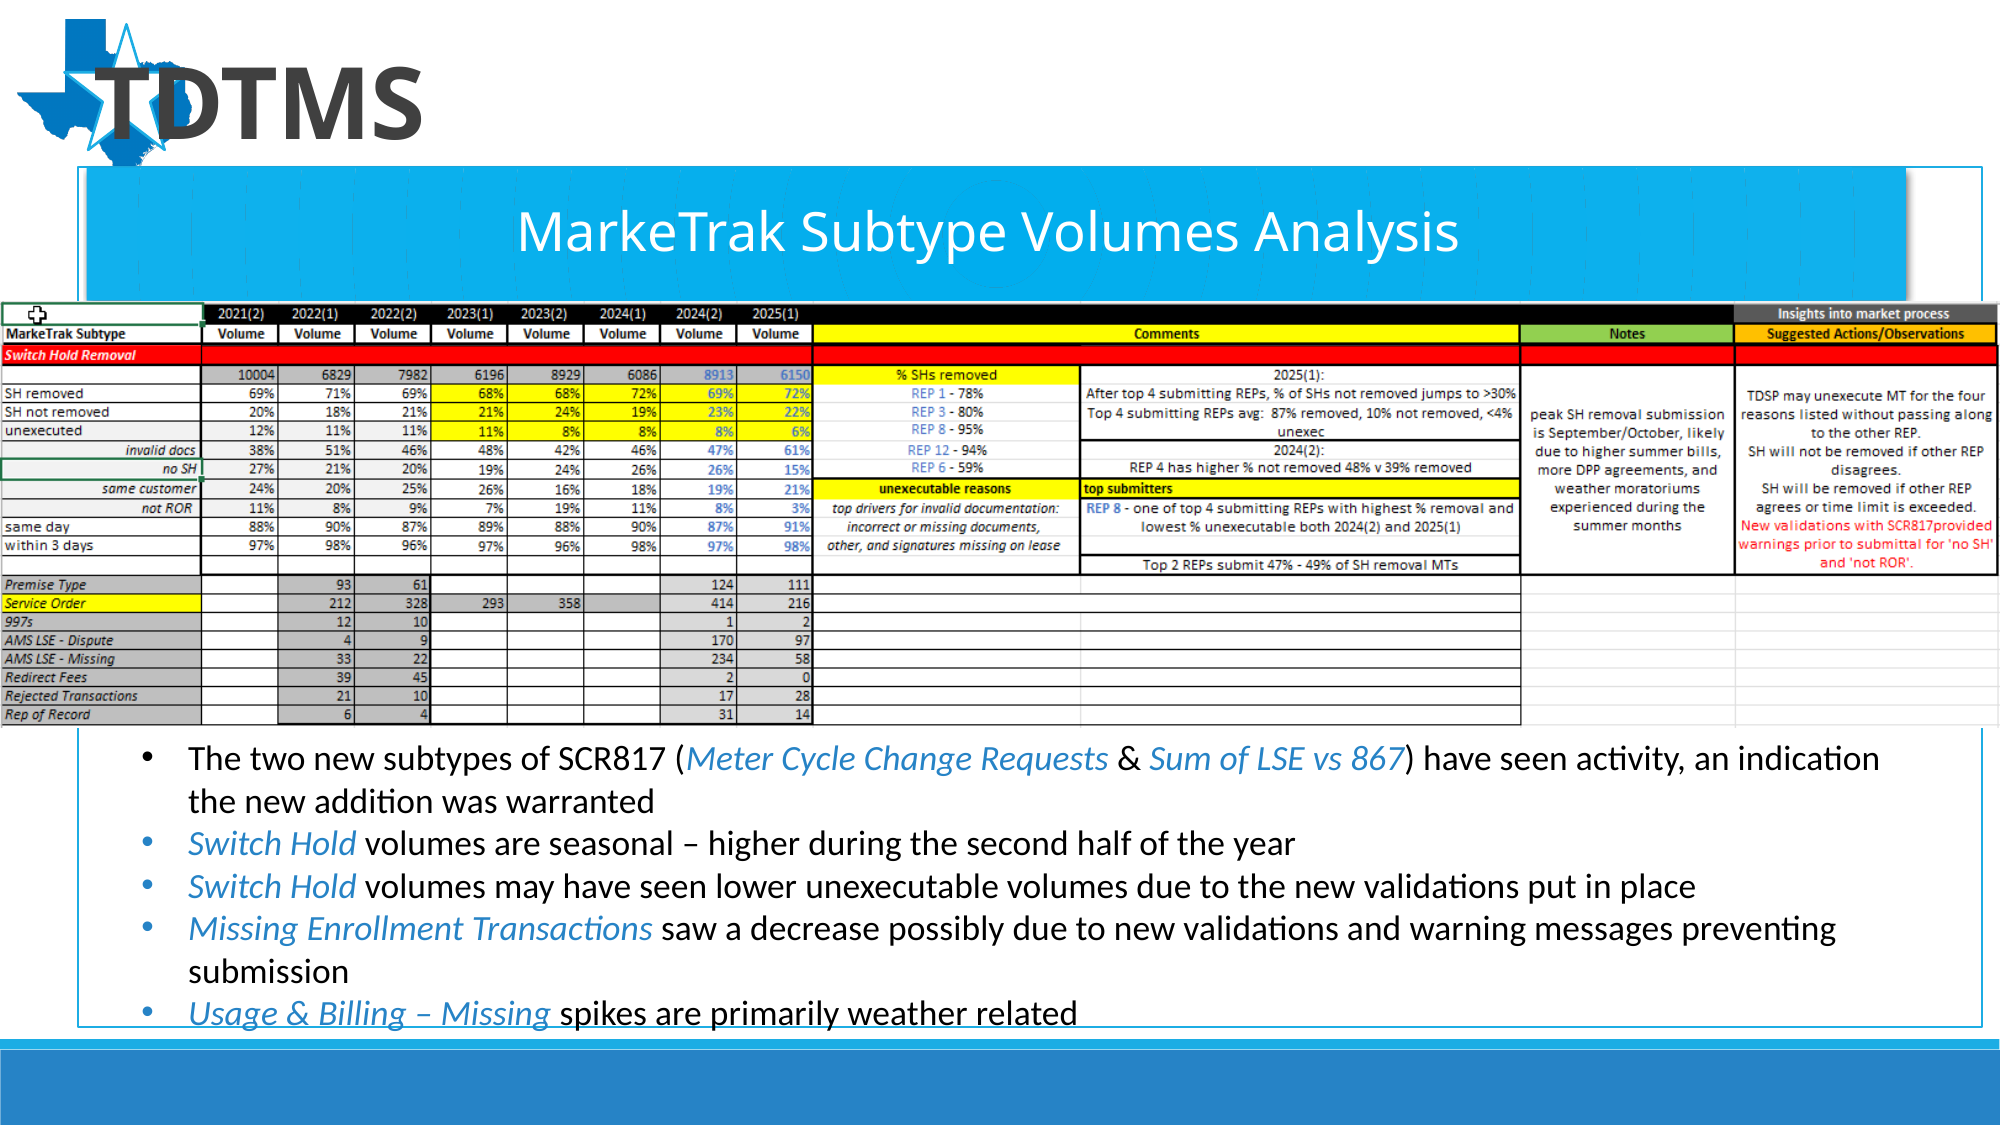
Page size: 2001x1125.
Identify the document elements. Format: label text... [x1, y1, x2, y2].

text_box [77, 739, 1983, 1106]
title TDTMS [199, 24, 1802, 163]
picture [16, 19, 192, 188]
picture [0, 300, 2000, 729]
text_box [77, 166, 1983, 296]
